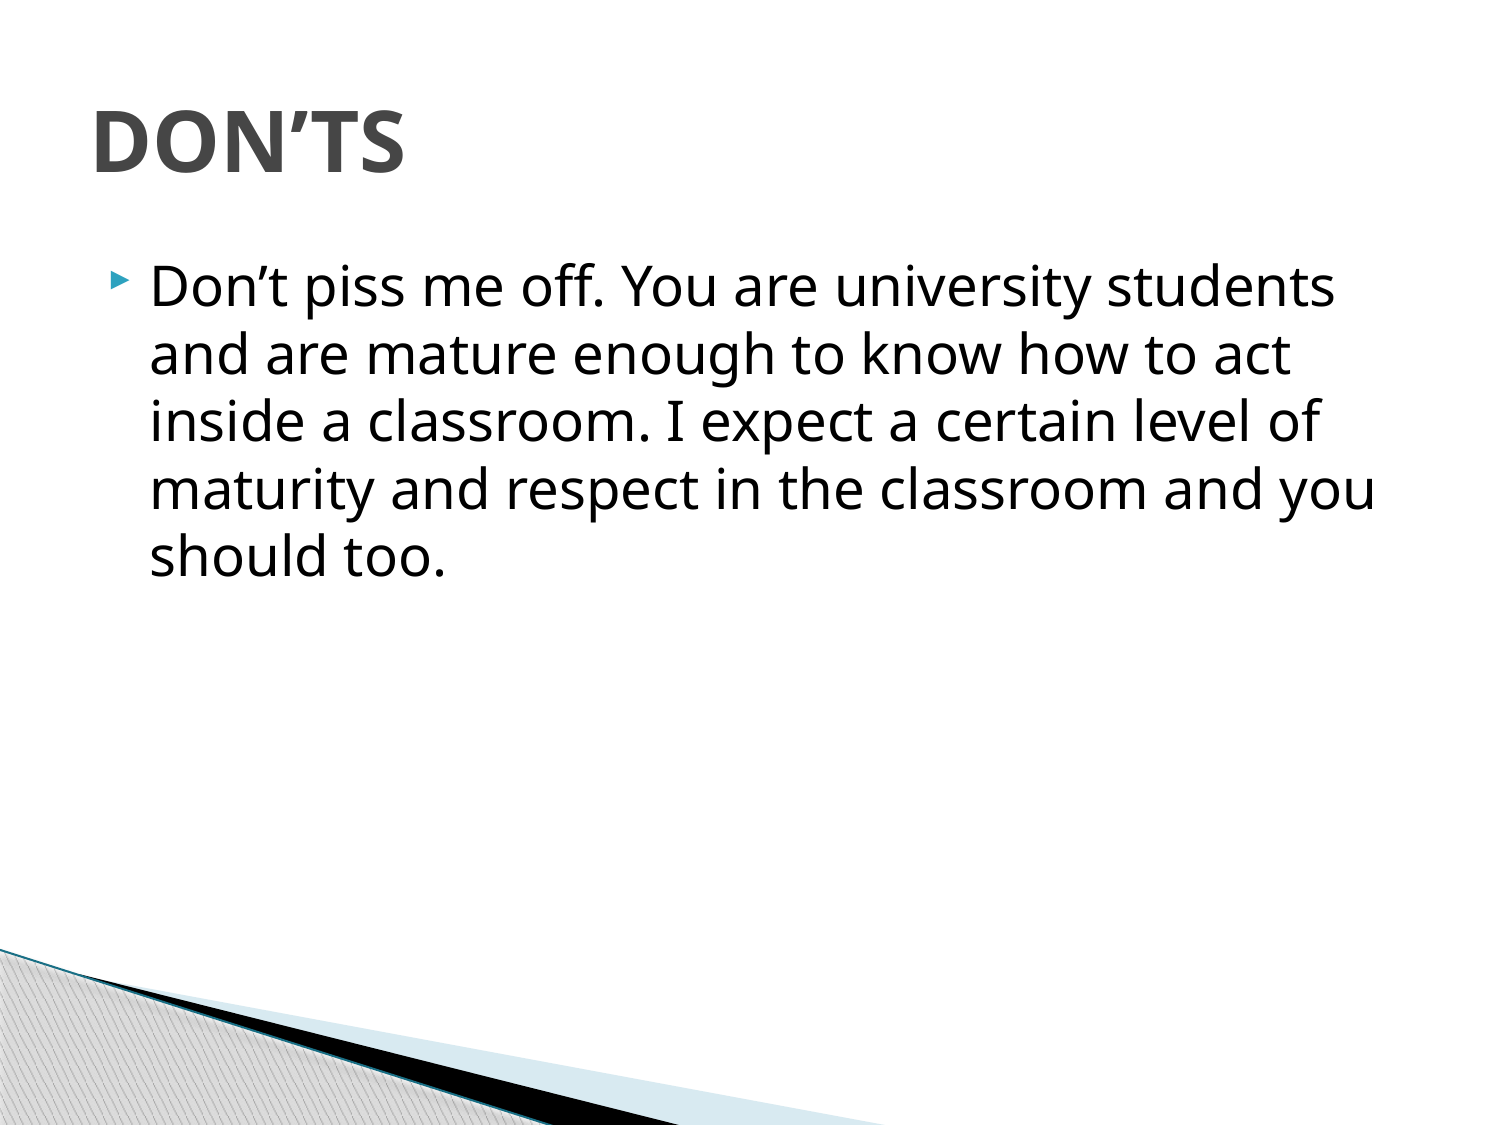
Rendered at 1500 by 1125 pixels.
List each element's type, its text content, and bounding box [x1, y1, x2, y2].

list Don’t piss me off. You are university students and are mature enough to know how to act inside a classroom. I expect a certain level of maturity and respect in the classroom and you should too. [75, 243, 1425, 986]
title DON’TS [75, 45, 1425, 233]
